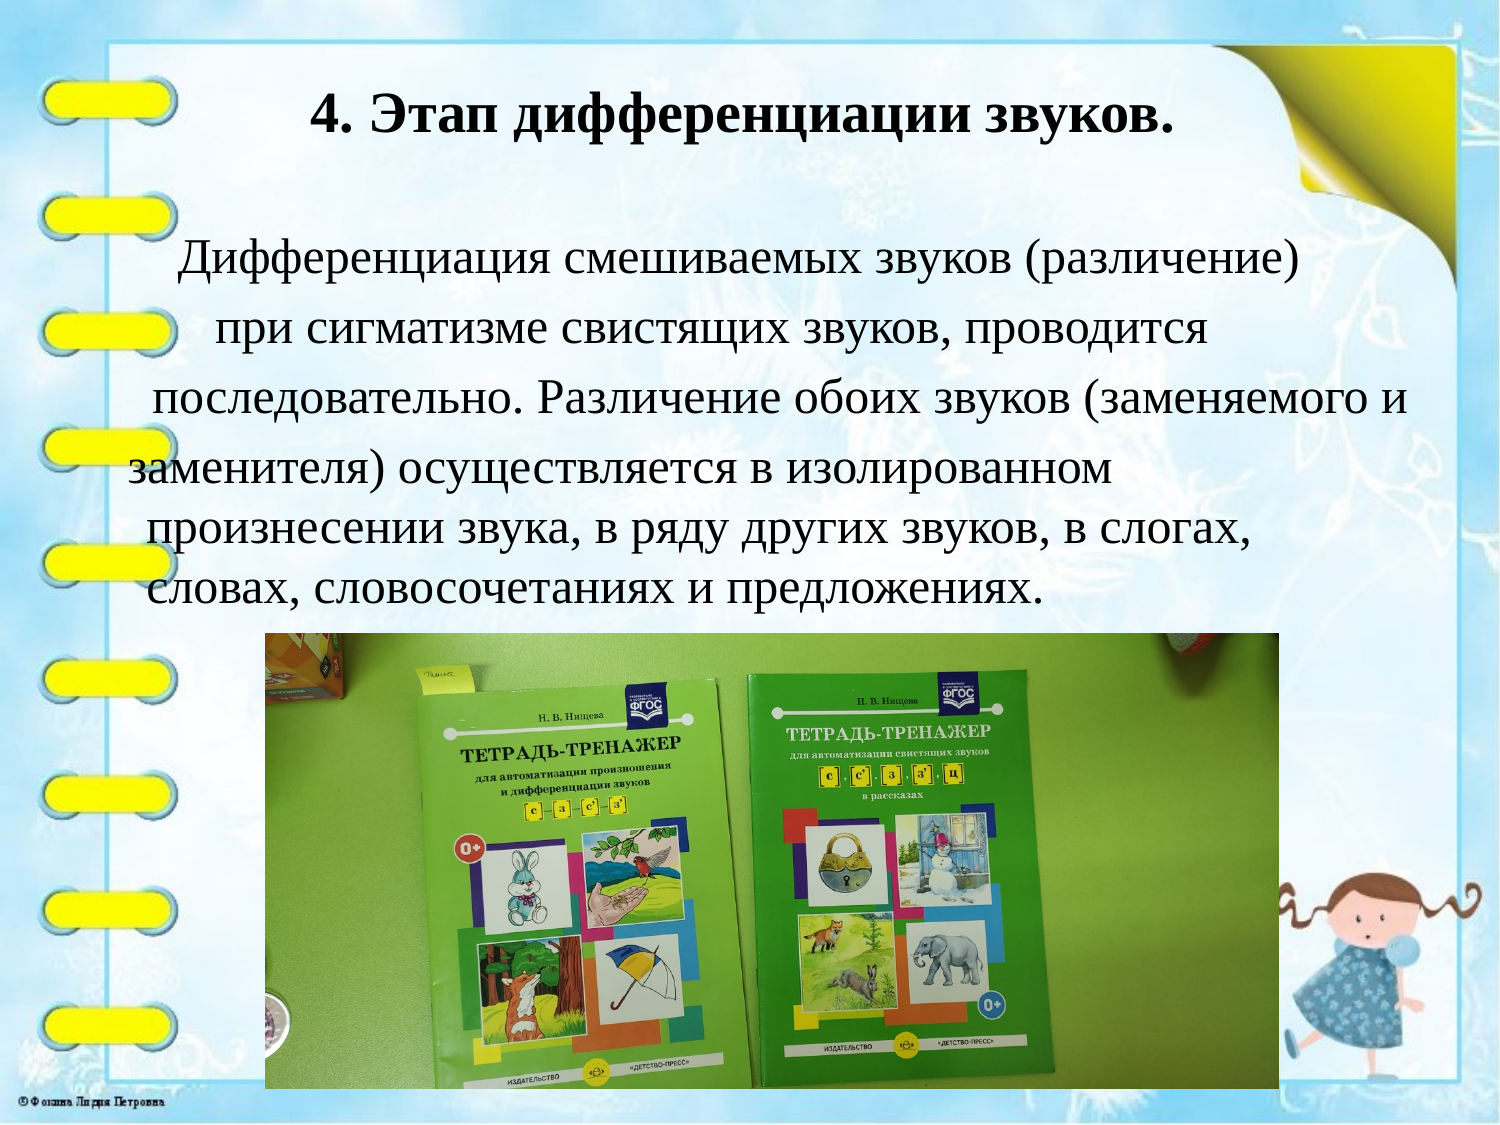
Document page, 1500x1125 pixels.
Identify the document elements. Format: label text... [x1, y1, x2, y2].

picture [0, 0, 1500, 1125]
list 4. Этап дифференциации звуков. Дифференциация смешиваемых звуков (различение) при сигматизме свистящих звуков, проводится последовательно. Различение обоих звуков (заменяемого и заменителя) осуществляется в изолированном произнесении звука, в ряду других звуков, в слогах, словах, словосочетаниях и предложениях. [75, 66, 1425, 1005]
